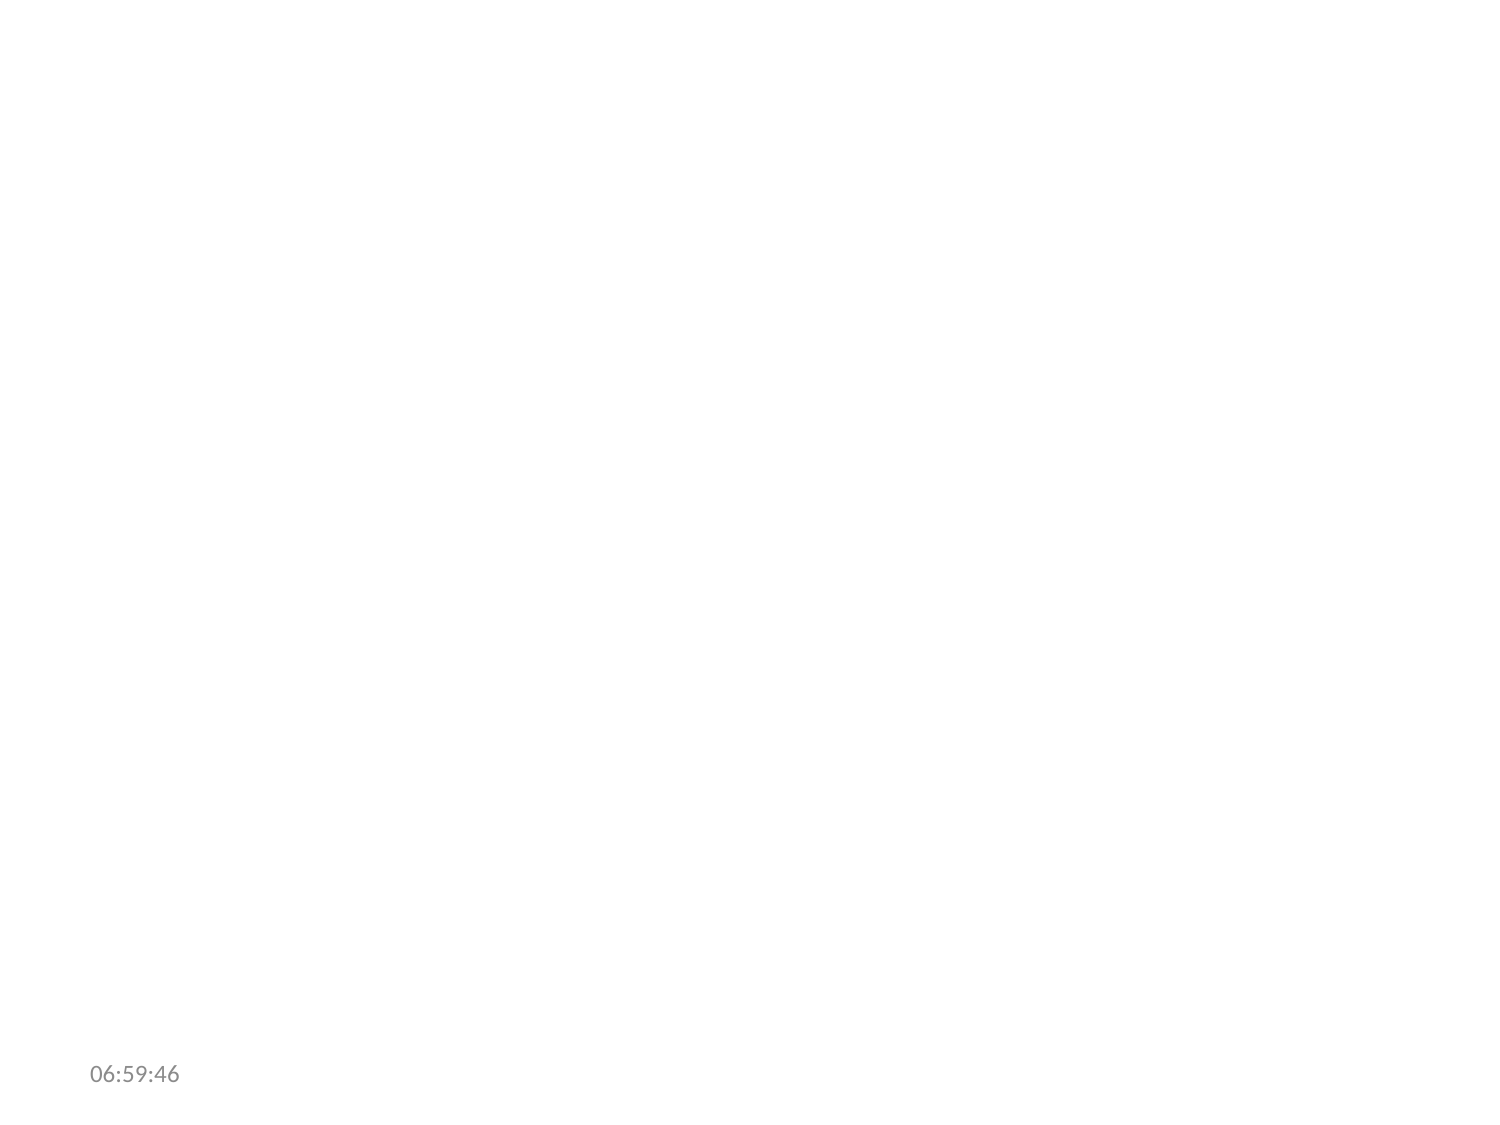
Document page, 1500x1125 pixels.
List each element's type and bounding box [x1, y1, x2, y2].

slide_number [75, 1042, 425, 1103]
